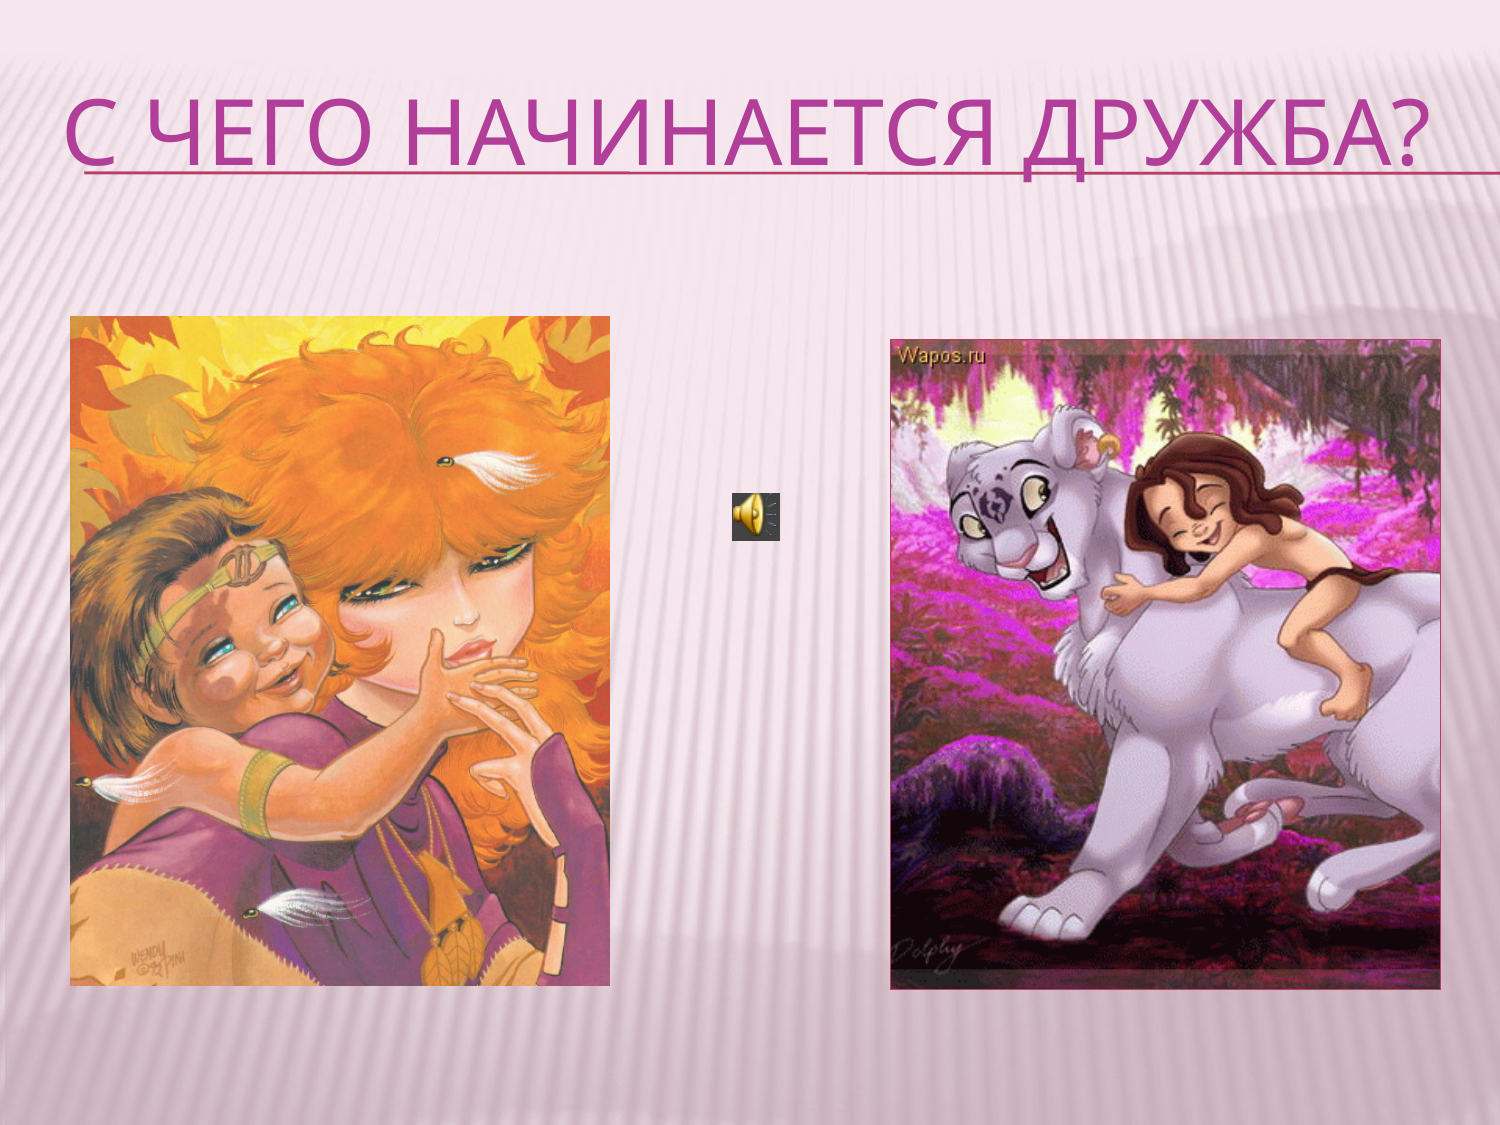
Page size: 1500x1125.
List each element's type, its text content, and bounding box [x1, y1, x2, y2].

title С ЧЕГО НАЧИНАЕТСЯ ДРУЖБА? [46, 35, 1472, 223]
picture [890, 339, 1441, 991]
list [730, 491, 782, 543]
picture [69, 316, 610, 987]
